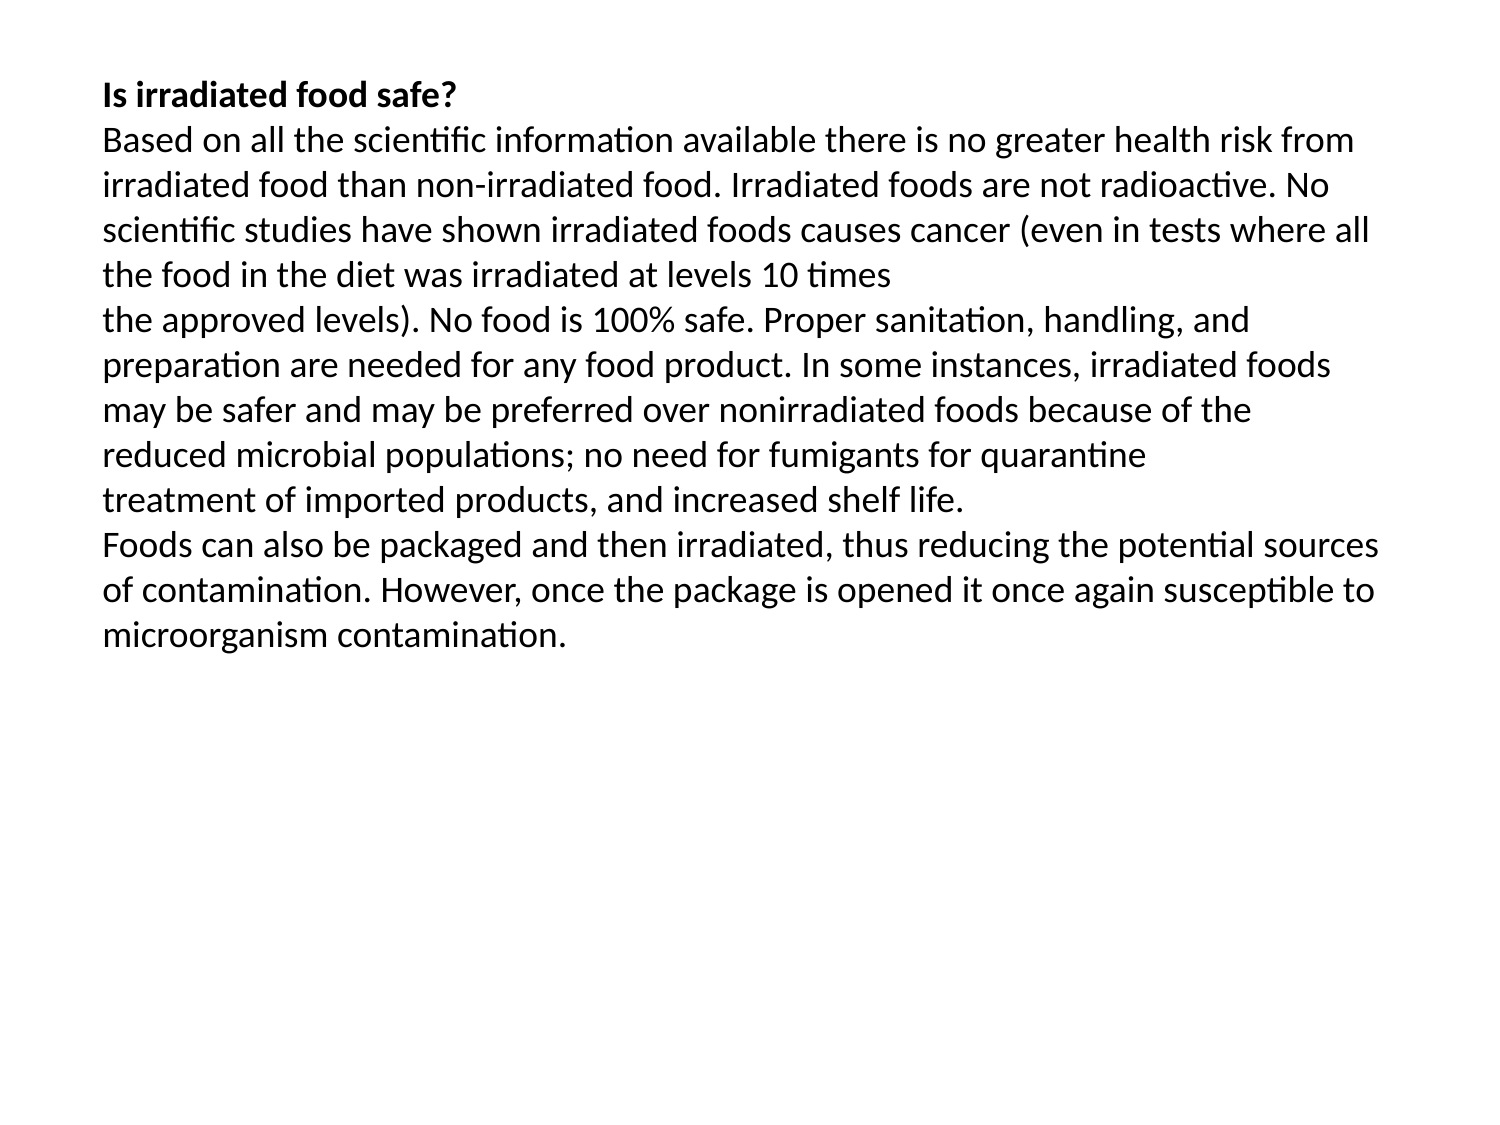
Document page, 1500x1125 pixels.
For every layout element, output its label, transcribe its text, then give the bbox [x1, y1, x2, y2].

text_box Is irradiated food safe? Based on all the scientific information available there is no greater health risk from irradiated food than non-irradiated food. Irradiated foods are not radioactive. No scientific studies have shown irradiated foods causes cancer (even in tests where all the food in the diet was irradiated at levels 10 times the approved levels). No food is 100% safe. Proper sanitation, handling, and preparation are needed for any food product. In some instances, irradiated foods may be safer and may be preferred over nonirradiated foods because of the reduced microbial populations; no need for fumigants for quarantine treatment of imported products, and increased shelf life. Foods can also be packaged and then irradiated, thus reducing the potential sources of contamination. However, once the package is opened it once again susceptible to microorganism contamination. [87, 62, 1400, 663]
